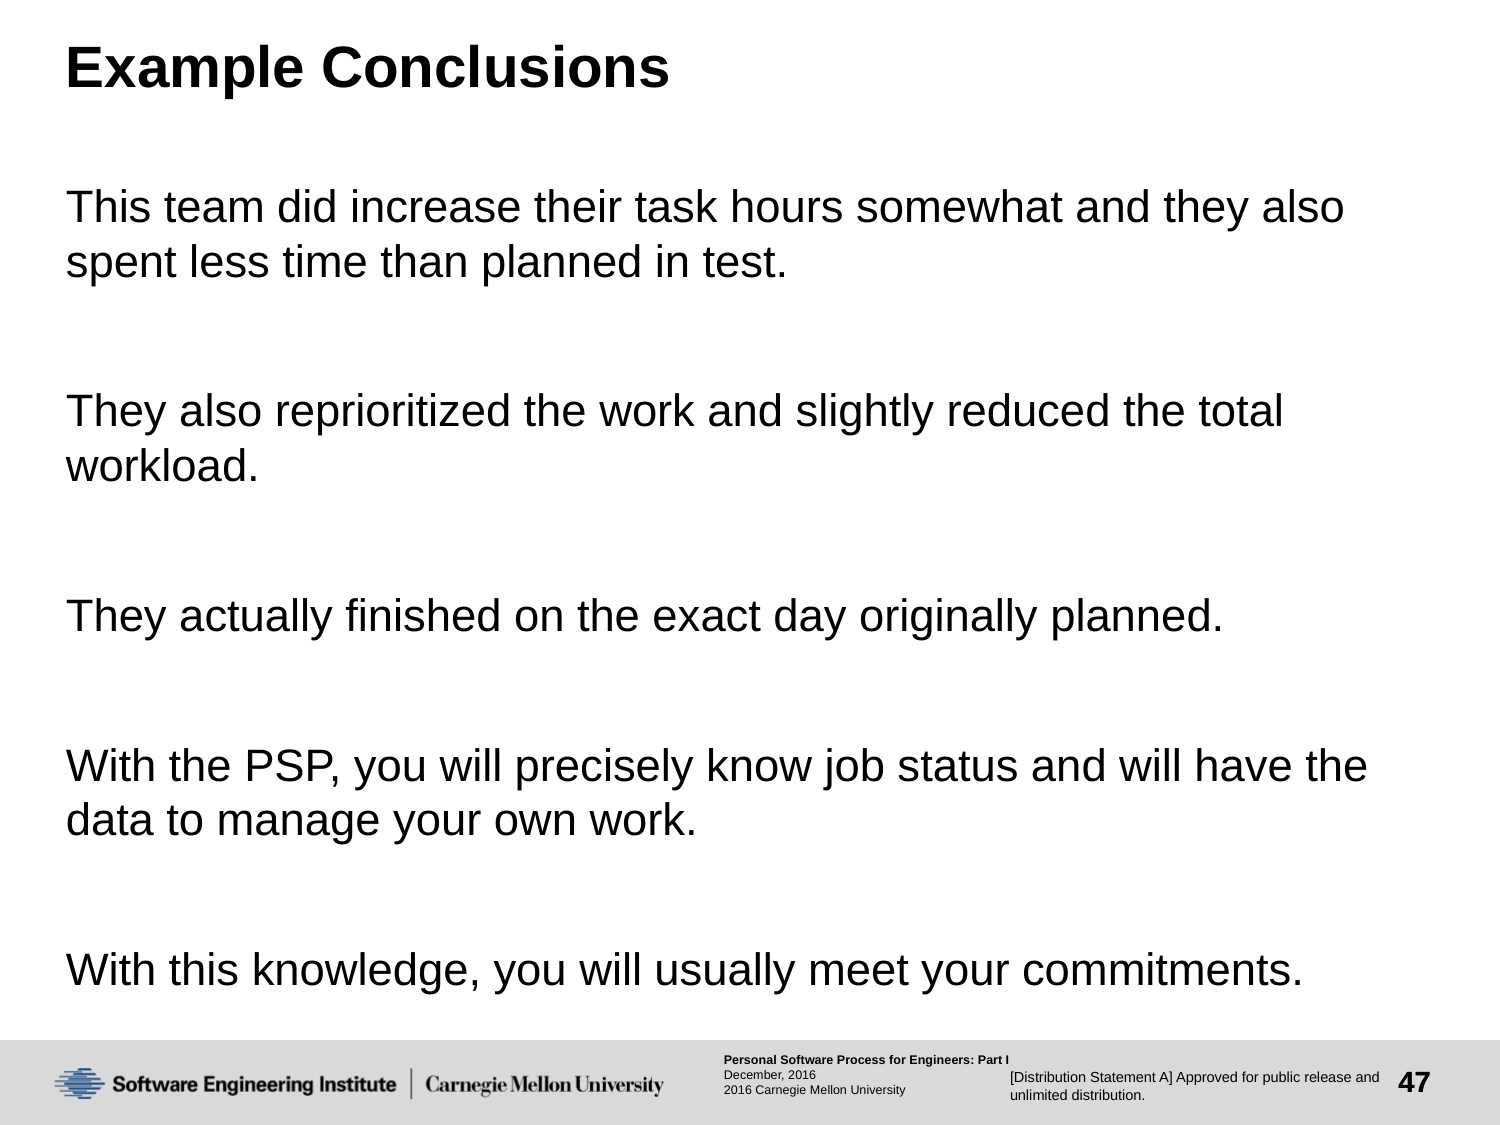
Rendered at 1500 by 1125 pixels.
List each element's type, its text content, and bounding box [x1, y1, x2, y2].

title Example Conclusions [65, 37, 1313, 148]
list This team did increase their task hours somewhat and they also spent less time than planned in test. They also reprioritized the work and slightly reduced the total workload. They actually finished on the exact day originally planned. With the PSP, you will precisely know job status and will have the data to manage your own work. With this knowledge, you will usually meet your commitments. [65, 177, 1431, 1000]
picture [46, 1061, 673, 1104]
